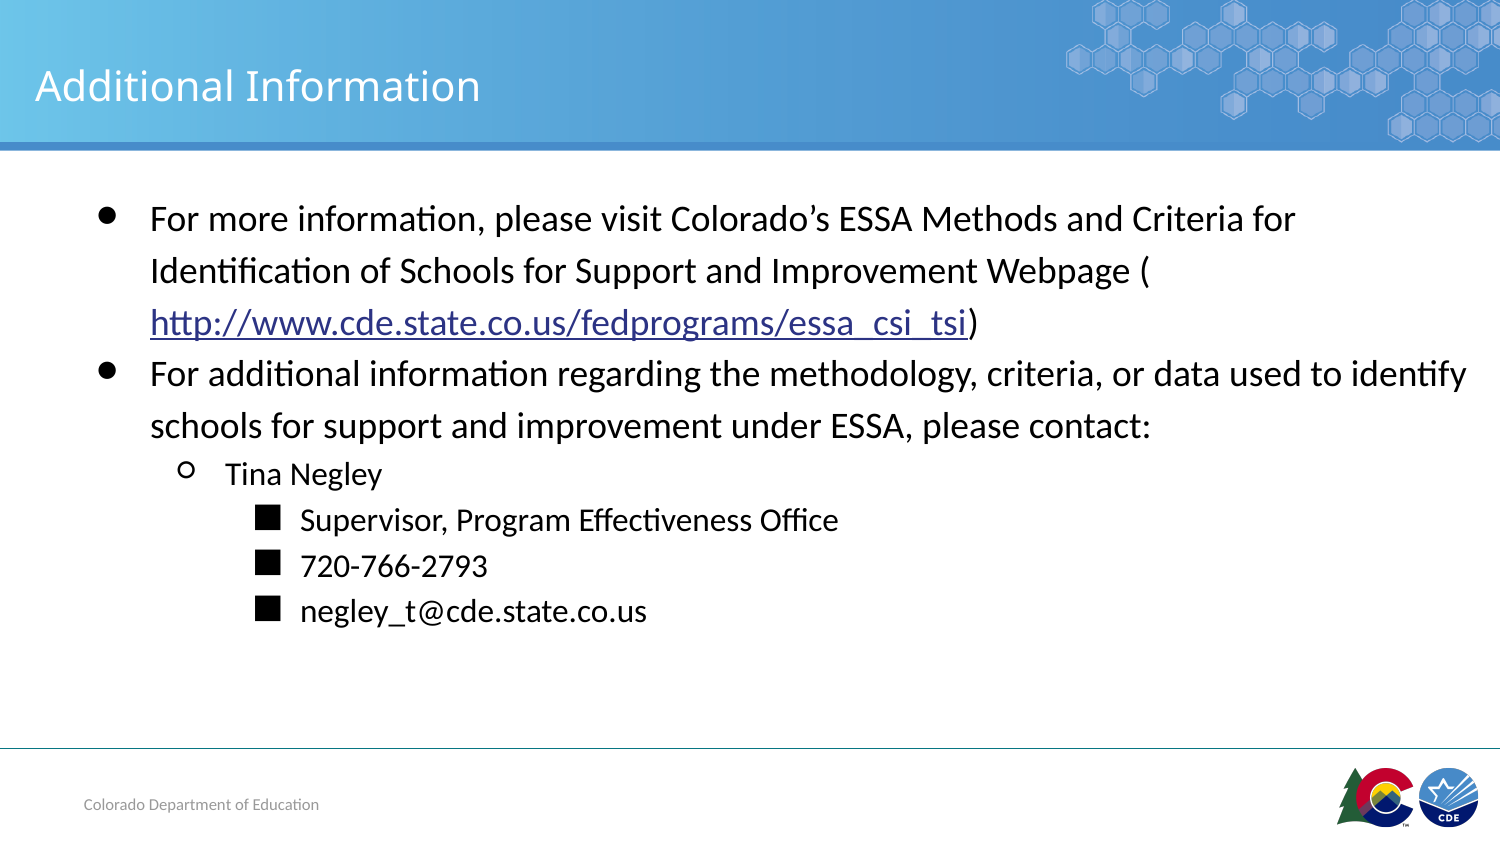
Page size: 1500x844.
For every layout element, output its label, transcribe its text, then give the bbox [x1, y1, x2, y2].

picture [1336, 767, 1479, 828]
list For more information, please visit Colorado’s ESSA Methods and Criteria for Identification of Schools for Support and Improvement Webpage (http://www.cde.state.co.us/fedprograms/essa_csi_tsi) For additional information regarding the methodology, criteria, or data used to identify schools for support and improvement under ESSA, please contact: Tina Negley Supervisor, Program Effectiveness Office 720-766-2793 negley_t@cde.state.co.us [75, 187, 1473, 712]
picture [0, 0, 1500, 151]
title Additional Information [34, 37, 1433, 132]
